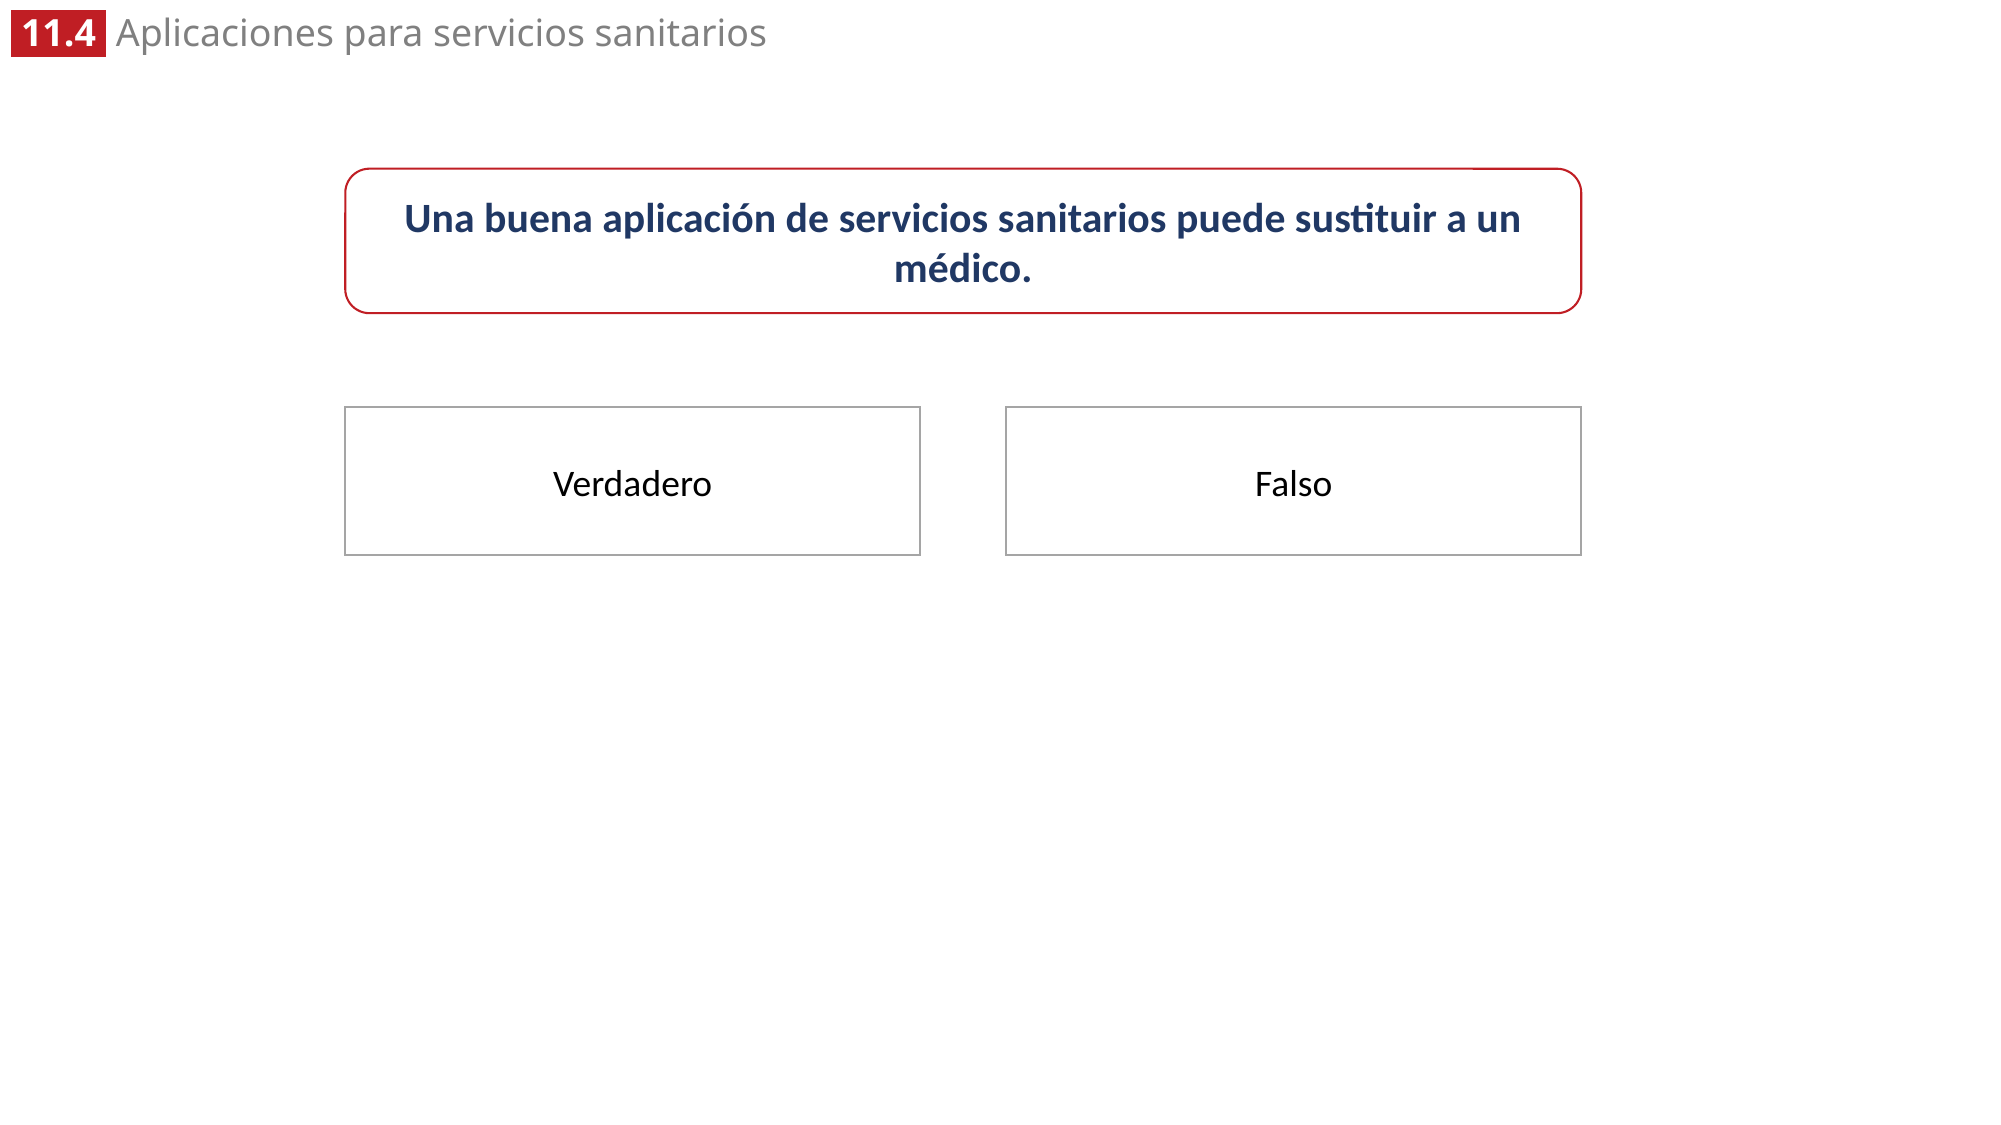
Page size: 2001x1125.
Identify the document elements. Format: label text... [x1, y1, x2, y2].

text_box Verdadero [344, 406, 921, 556]
text_box Una buena aplicación de servicios sanitarios puede sustituir a un médico. [344, 167, 1583, 315]
text_box Falso [1005, 406, 1582, 556]
